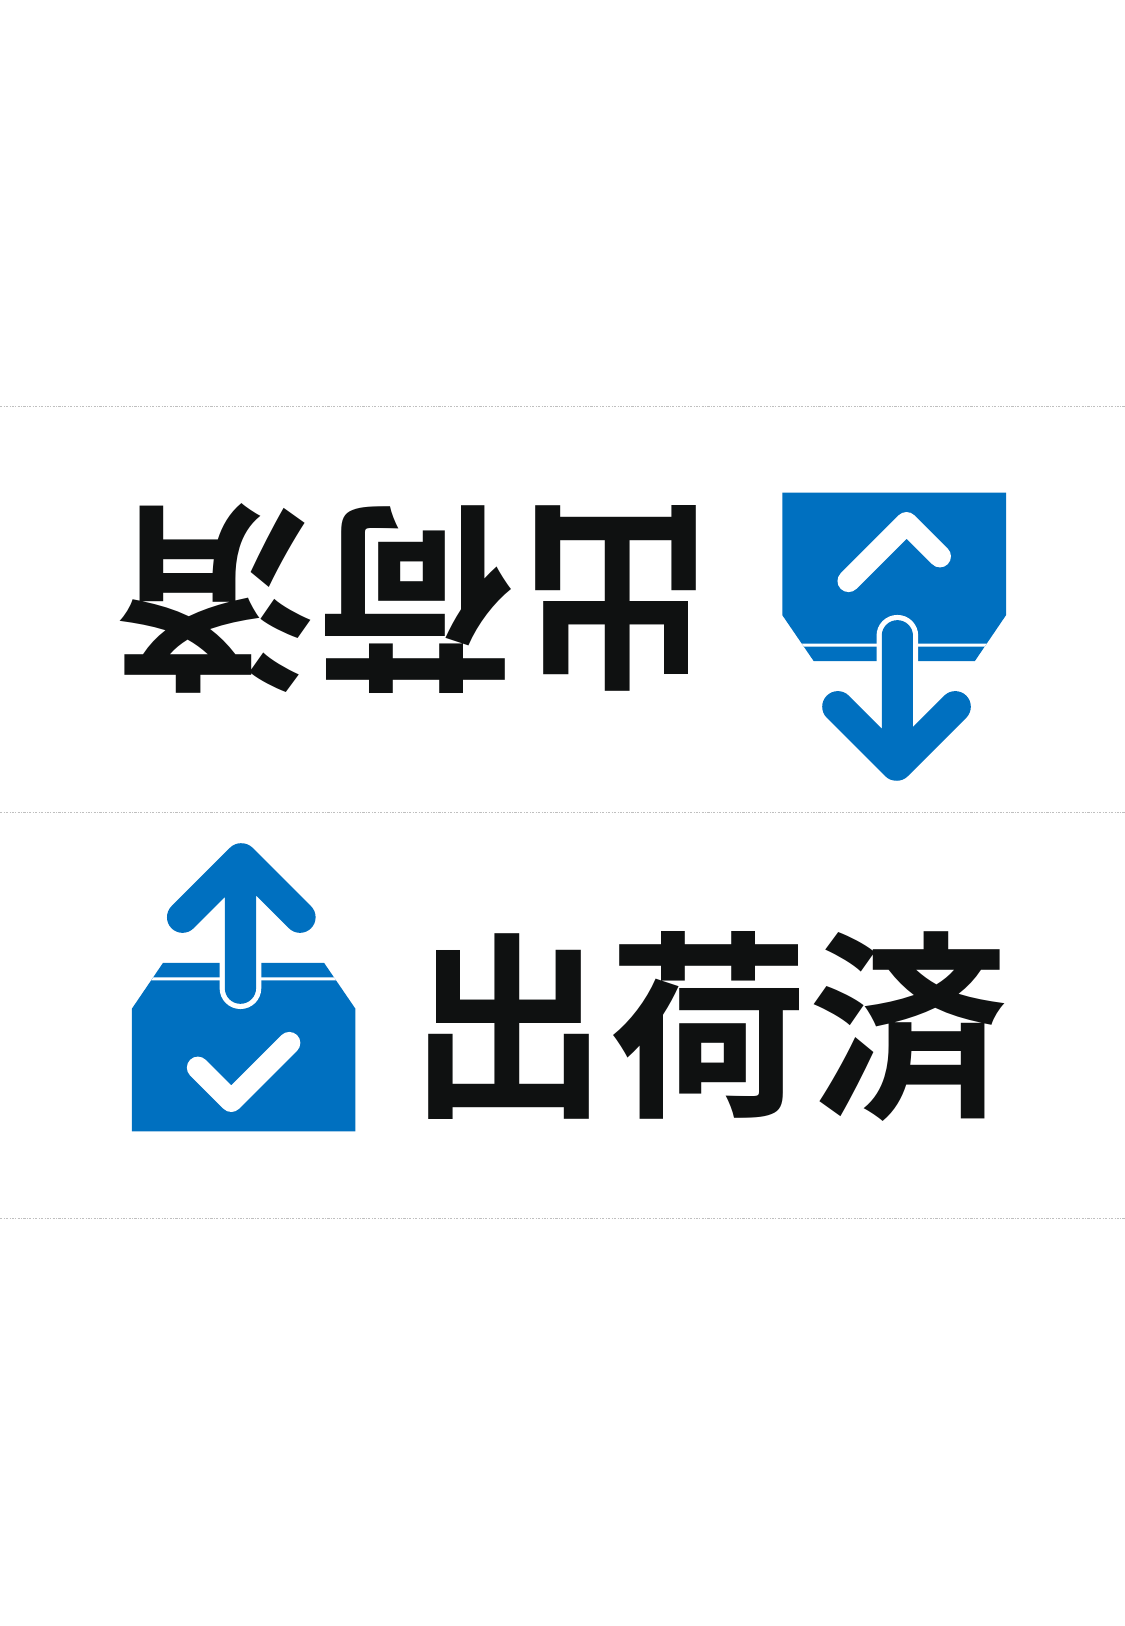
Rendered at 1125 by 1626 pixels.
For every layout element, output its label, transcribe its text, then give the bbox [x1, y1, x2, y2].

text_box 出荷済 [393, 894, 1024, 1149]
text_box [782, 492, 1007, 781]
text_box 出荷済 [101, 476, 732, 731]
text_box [131, 843, 356, 1132]
